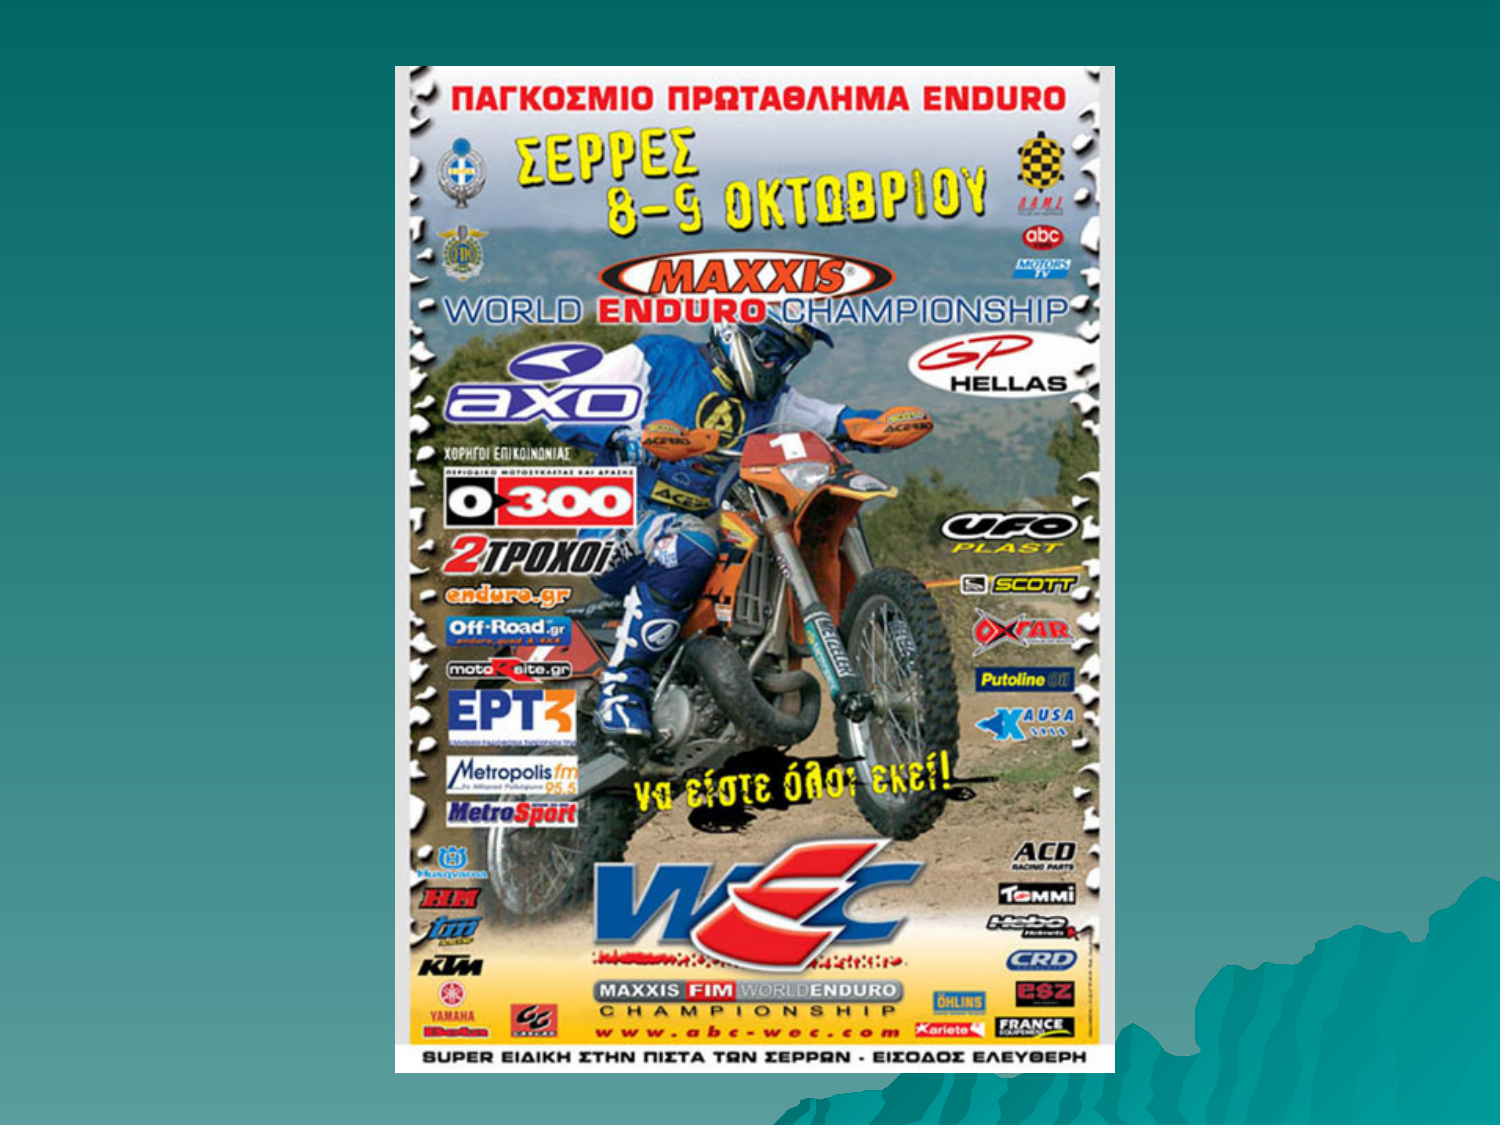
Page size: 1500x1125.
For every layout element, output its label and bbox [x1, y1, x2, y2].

picture [395, 66, 1115, 1073]
